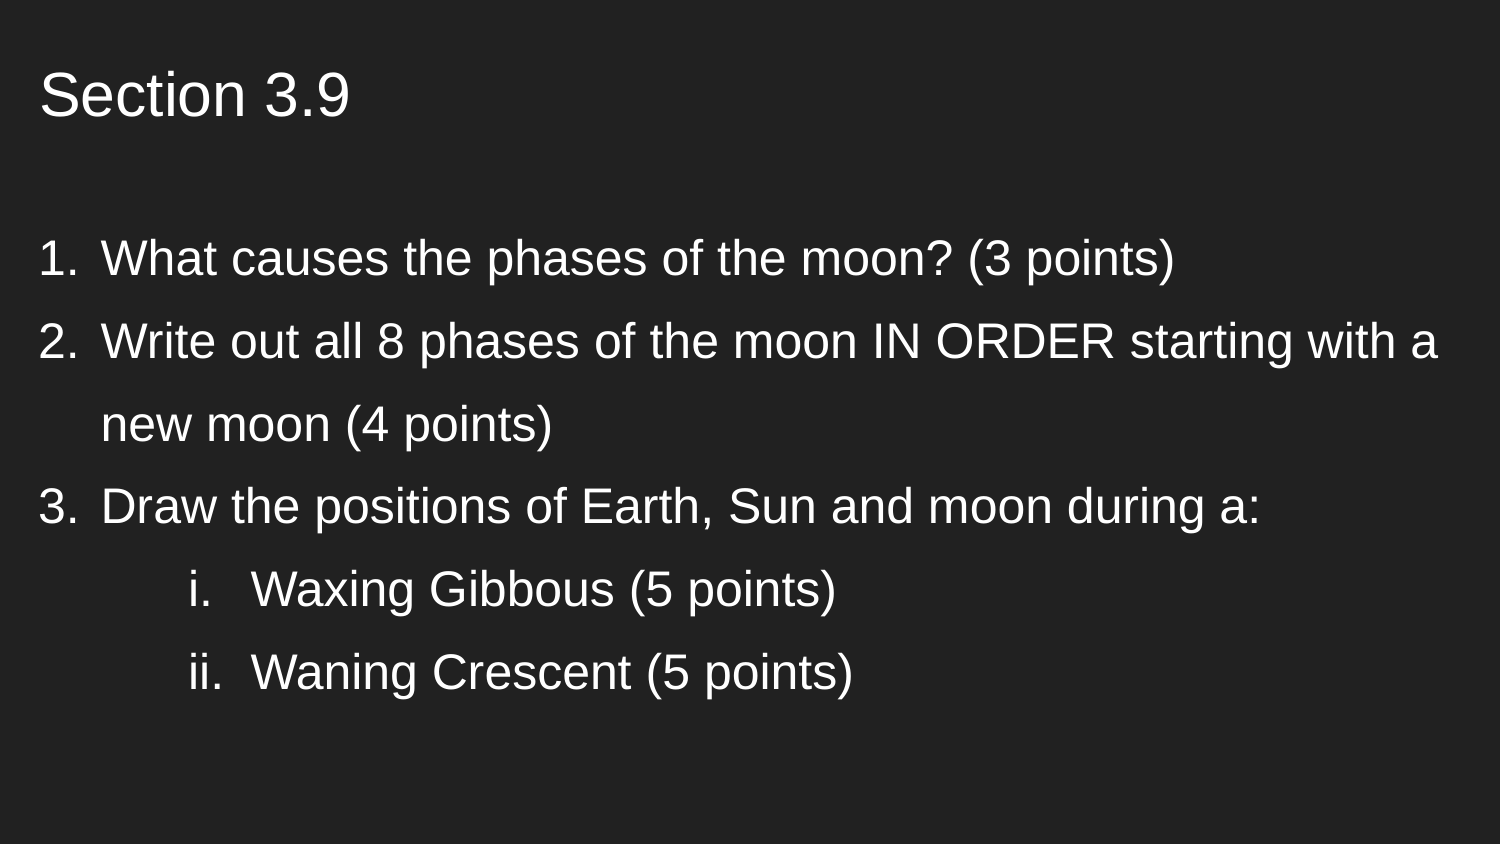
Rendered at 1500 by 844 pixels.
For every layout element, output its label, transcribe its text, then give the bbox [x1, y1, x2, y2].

text_box What causes the phases of the moon? (3 points) Write out all 8 phases of the moon IN ORDER starting with a new moon (4 points) Draw the positions of Earth, Sun and moon during a: Waxing Gibbous (5 points) Waning Crescent (5 points) [10, 161, 1490, 741]
text_box Section 3.9 [24, 6, 1229, 162]
